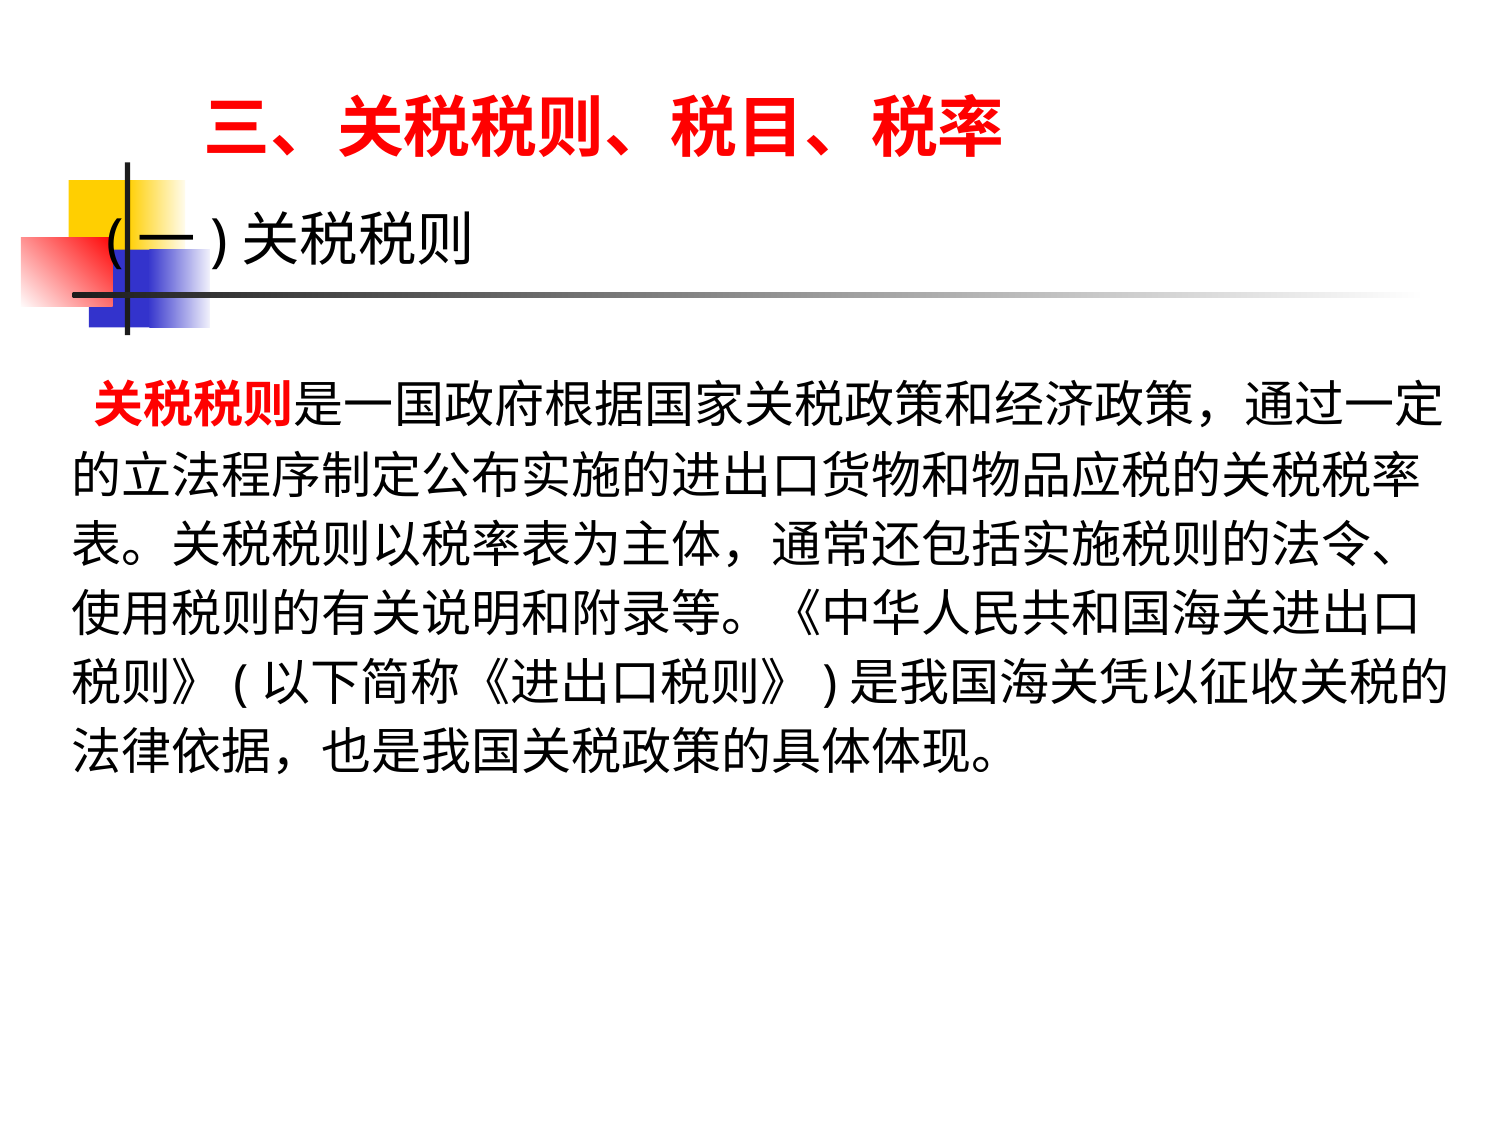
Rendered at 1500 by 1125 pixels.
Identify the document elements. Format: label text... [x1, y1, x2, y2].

title 三、关税税则、税目、税率 [188, 34, 1468, 173]
list (一)关税税则 关税税则是一国政府根据国家关税政策和经济政策，通过一定的立法程序制定公布实施的进出口货物和物品应税的关税税率表。关税税则以税率表为主体，通常还包括实施税则的法令、使用税则的有关说明和附录等。《中华人民共和国海关进出口税则》(以下简称《进出口税则》)是我国海关凭以征收关税的法律依据，也是我国关税政策的具体体现。 [0, 184, 1468, 979]
